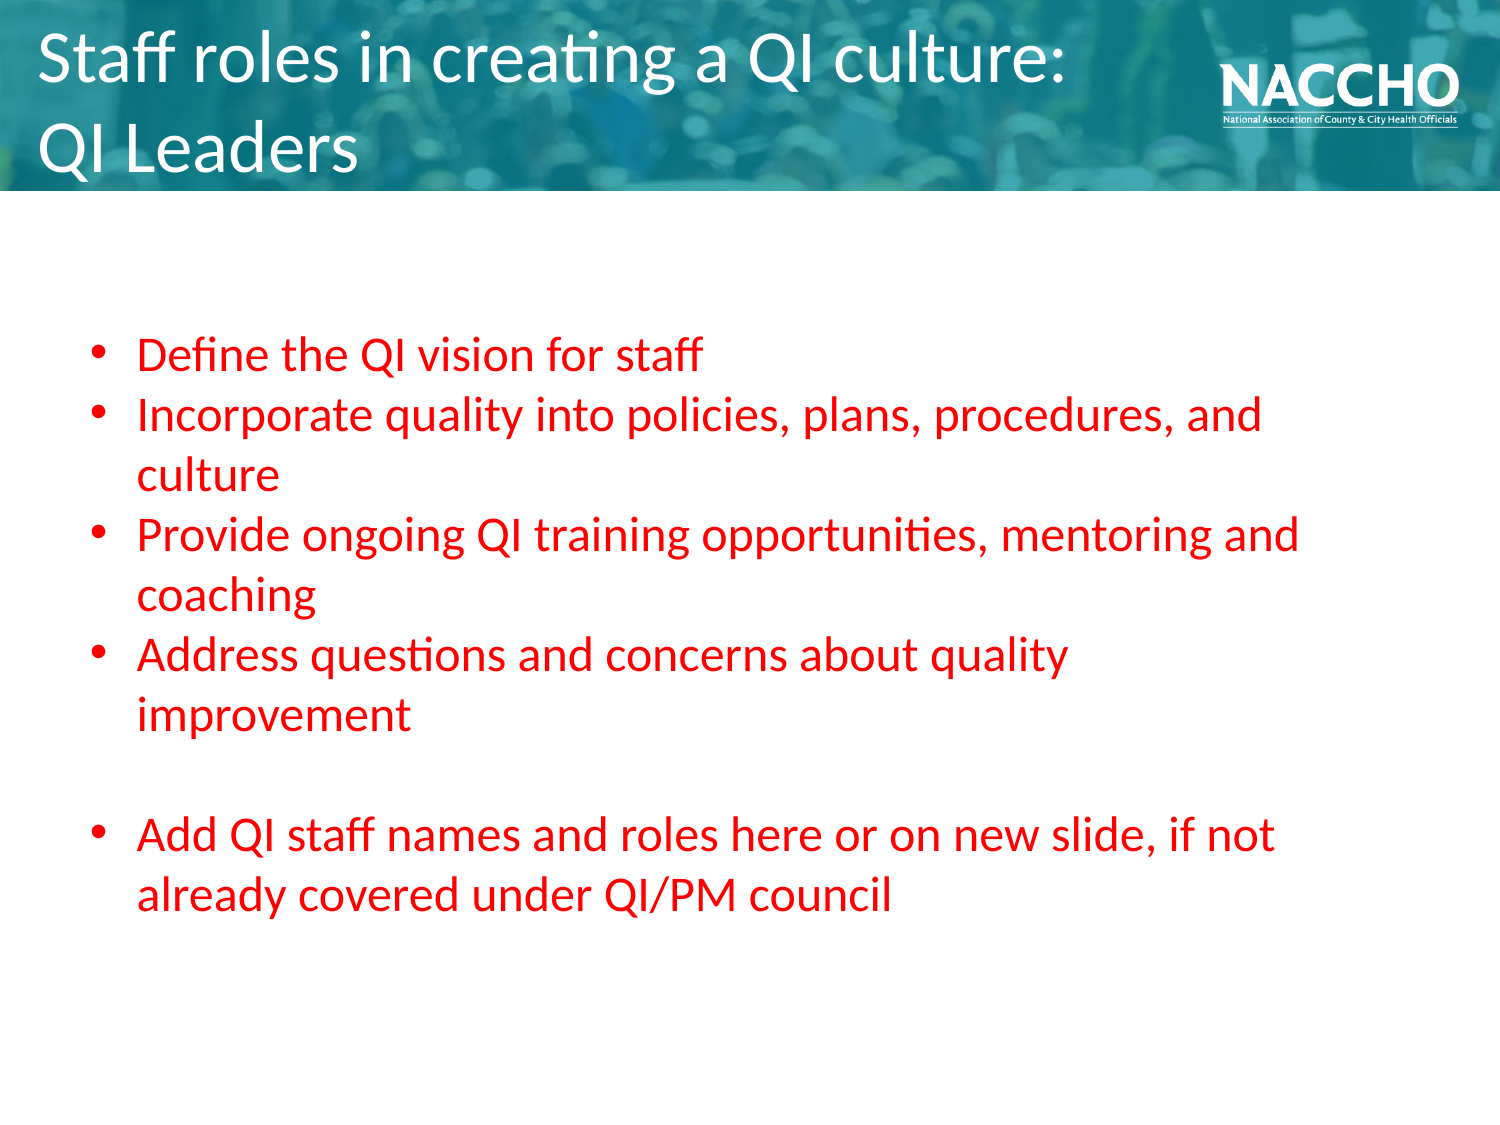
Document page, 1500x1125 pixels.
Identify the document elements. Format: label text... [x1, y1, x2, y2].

text_box Define the QI vision for staff Incorporate quality into policies, plans, procedures, and culture Provide ongoing QI training opportunities, mentoring and coaching Address questions and concerns about quality improvement Add QI staff names and roles here or on new slide, if not already covered under QI/PM council [0, 254, 1343, 974]
picture [0, 0, 1500, 192]
